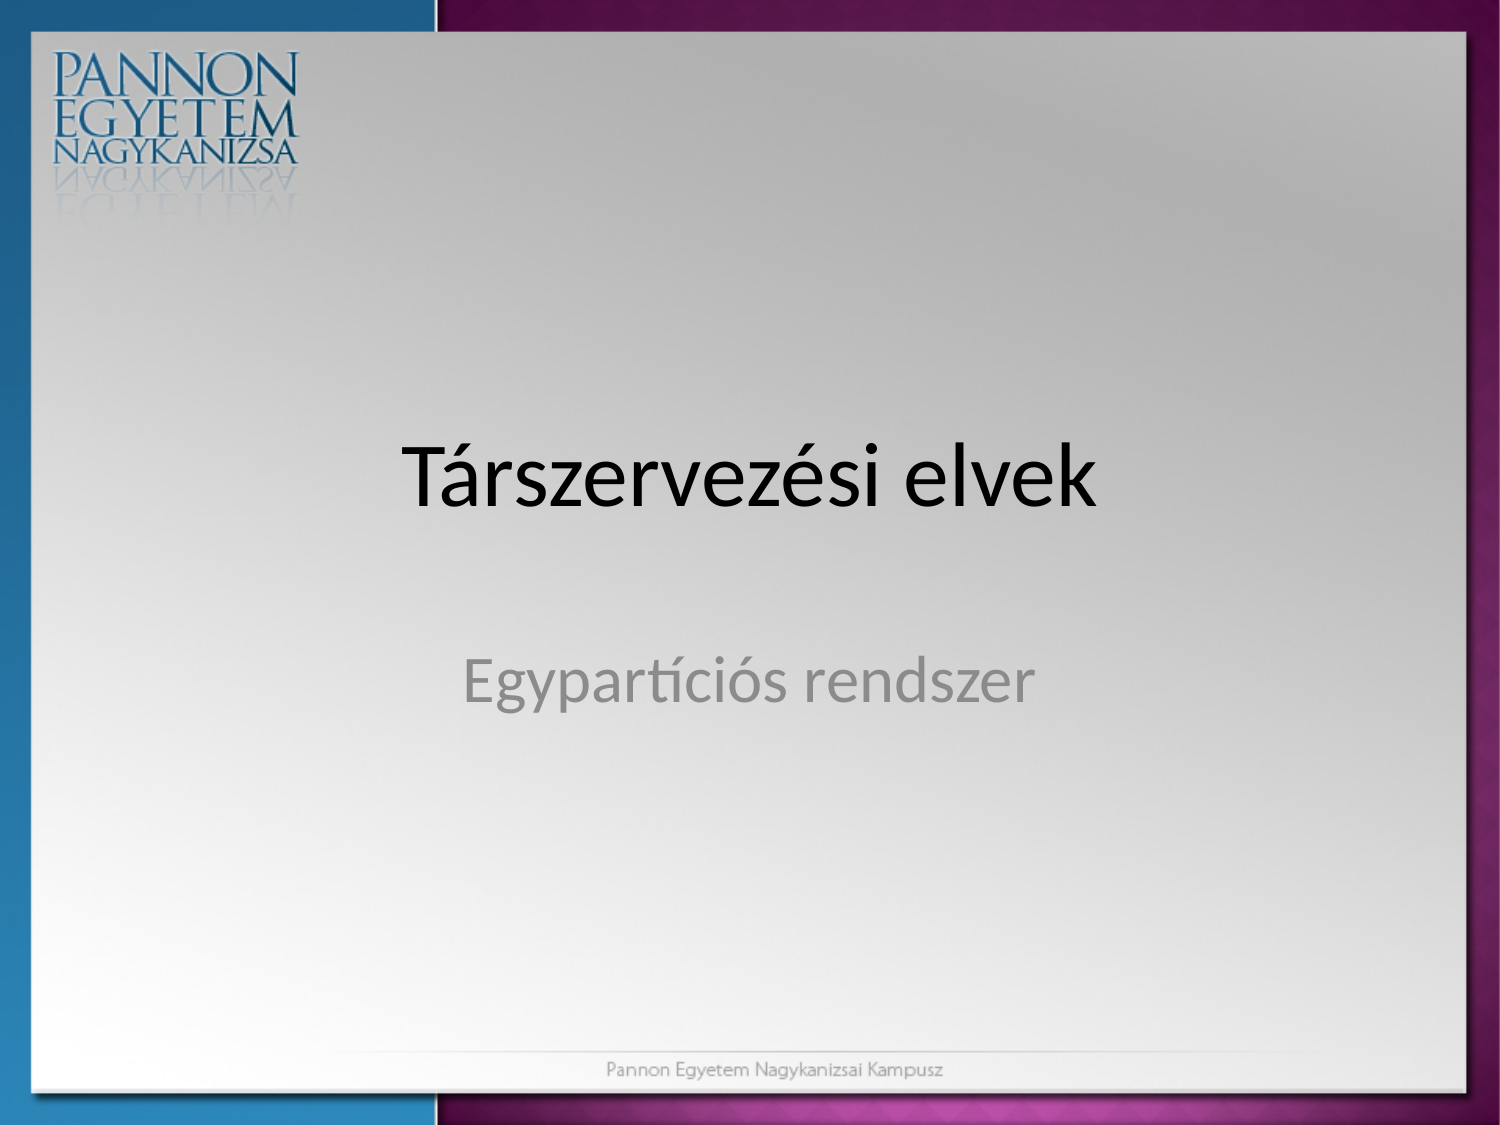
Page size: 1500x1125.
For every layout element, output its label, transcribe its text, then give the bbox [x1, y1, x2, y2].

picture [0, 0, 1500, 1125]
title Társzervezési elvek [112, 349, 1388, 591]
subtitle Egypartíciós rendszer [225, 637, 1275, 925]
